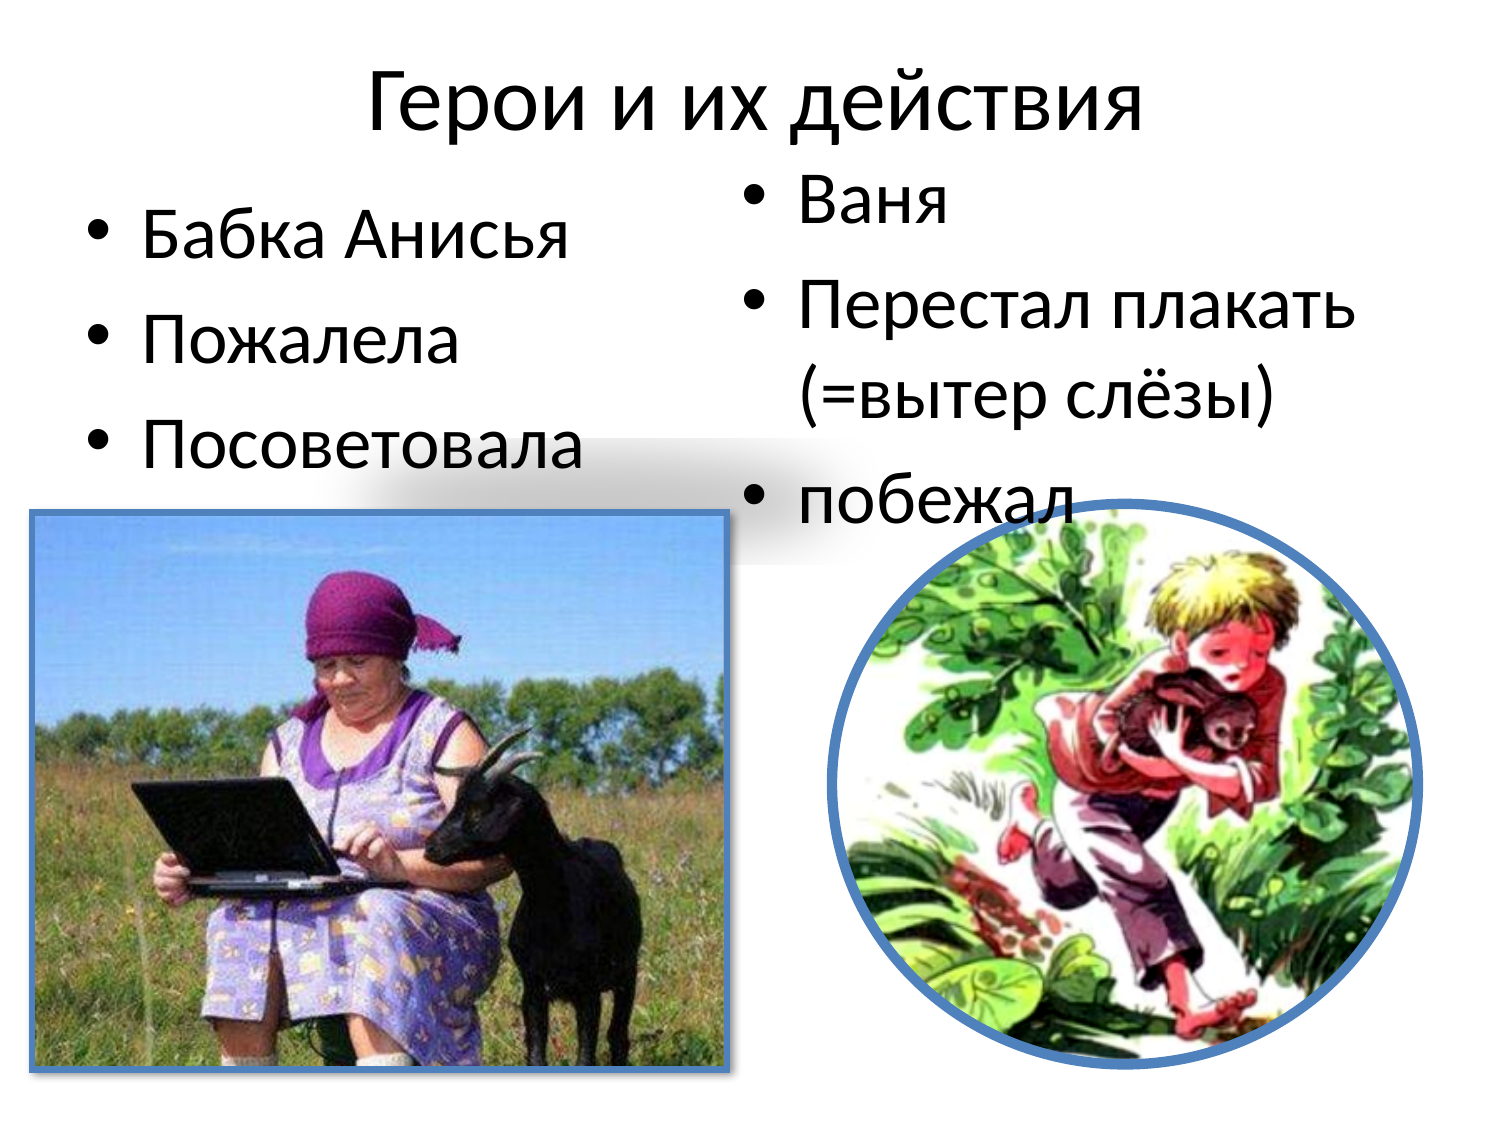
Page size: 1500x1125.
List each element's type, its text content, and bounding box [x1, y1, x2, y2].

picture [34, 515, 724, 1067]
title Герои и их действия [82, 0, 1432, 175]
list Ваня Перестал плакать (=вытер слёзы) побежал [726, 140, 1465, 883]
list Бабка Анисья Пожалела Посоветовала [70, 175, 726, 508]
picture [831, 503, 1419, 1065]
